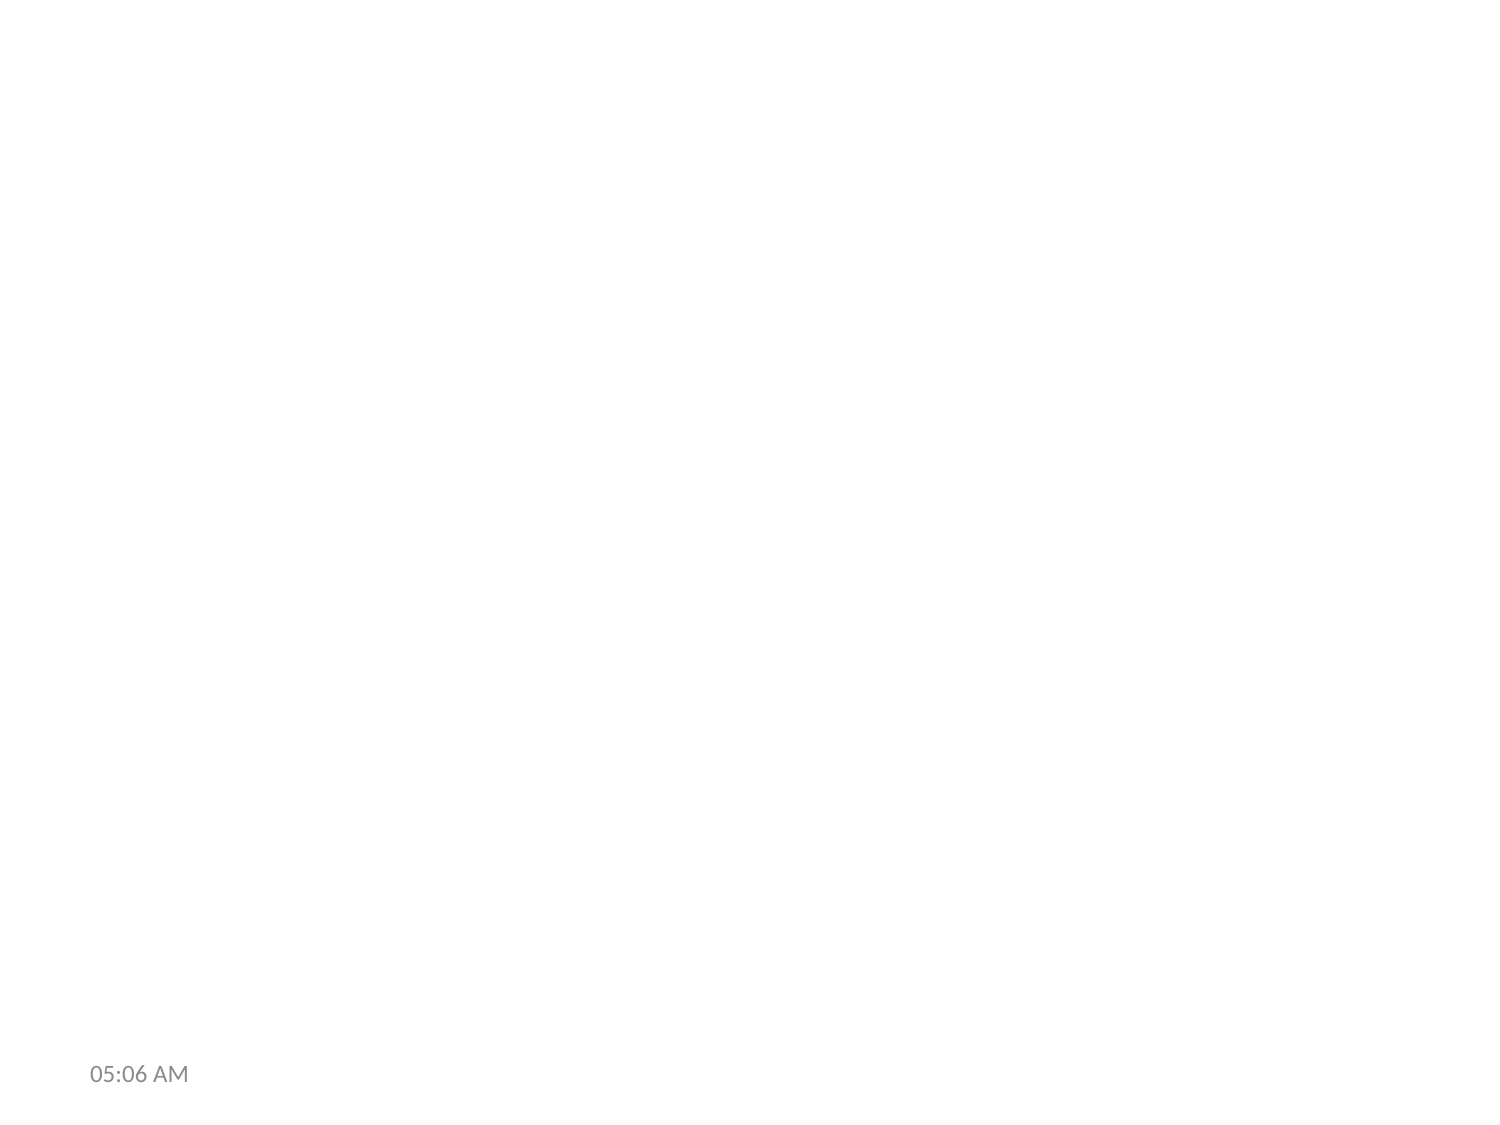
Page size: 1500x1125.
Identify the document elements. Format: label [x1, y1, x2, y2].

slide_number [75, 1042, 425, 1103]
